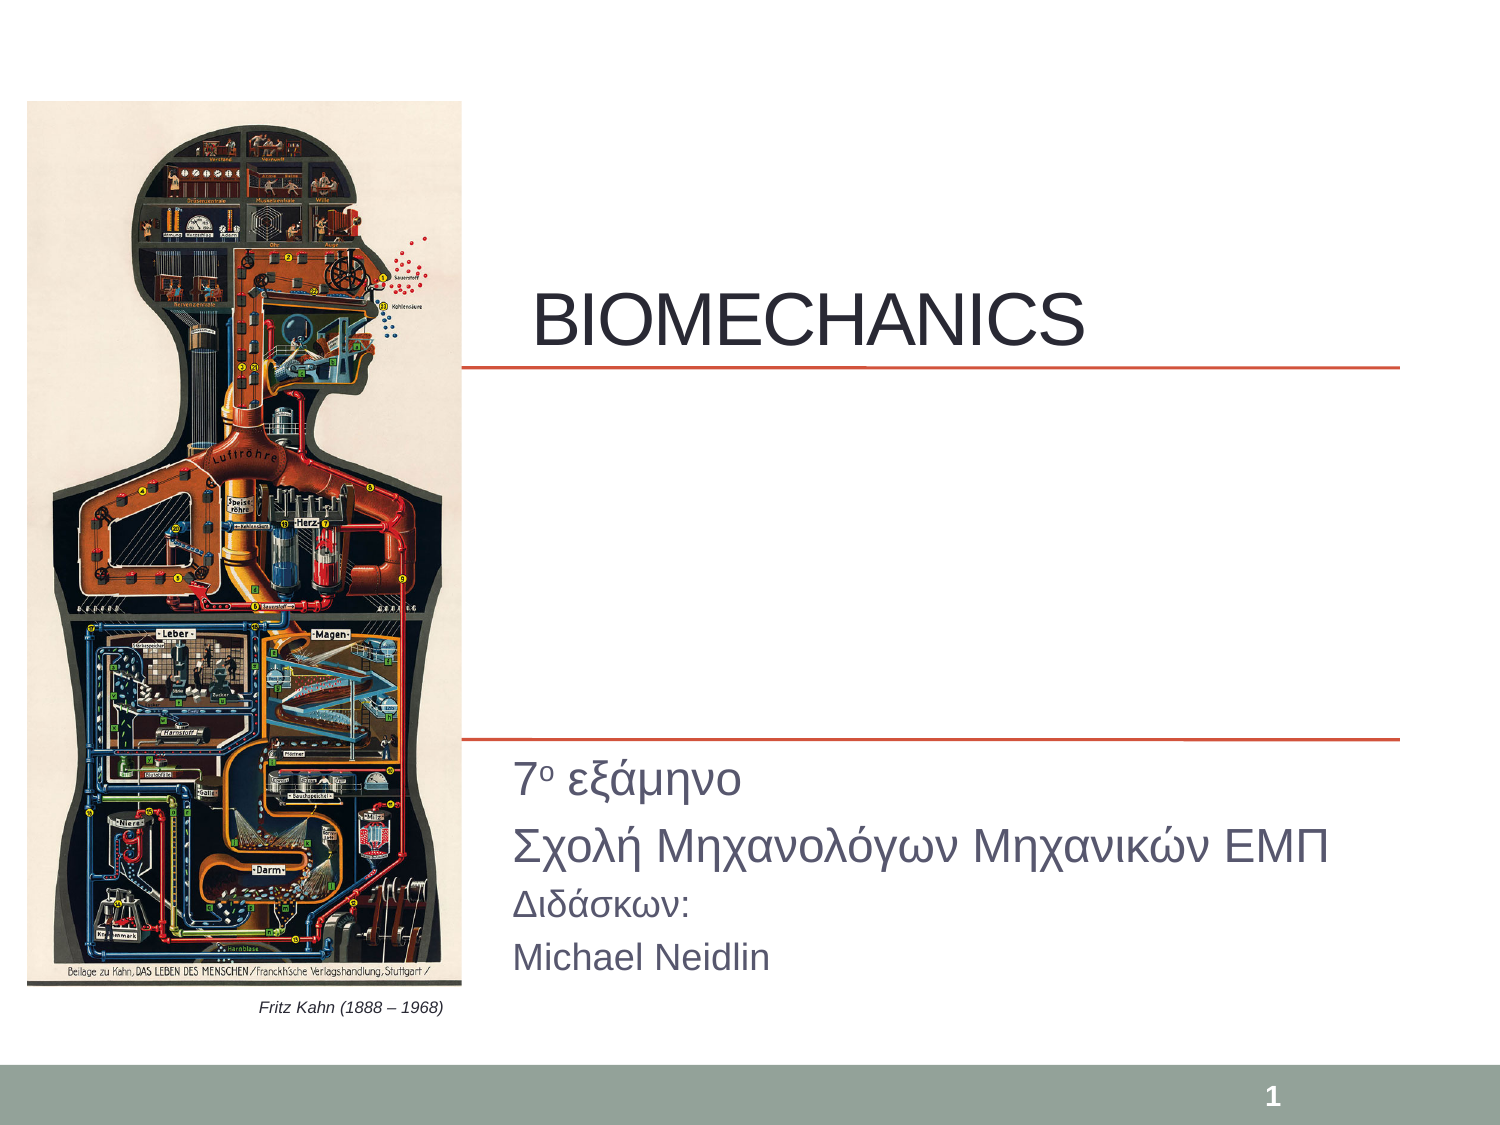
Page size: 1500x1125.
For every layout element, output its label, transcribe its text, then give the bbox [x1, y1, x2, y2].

title Biomechanics [516, 66, 1500, 367]
text_box [516, 367, 1500, 508]
slide_number 1 [1250, 1068, 1425, 1122]
text_box Fritz Kahn (1888 – 1968) [243, 995, 459, 1025]
subtitle 7ο εξάμηνο Σχολή Μηχανολόγων Μηχανικών ΕΜΠ Διδάσκων: Michael Neidlin [497, 739, 1433, 987]
picture [26, 101, 462, 987]
